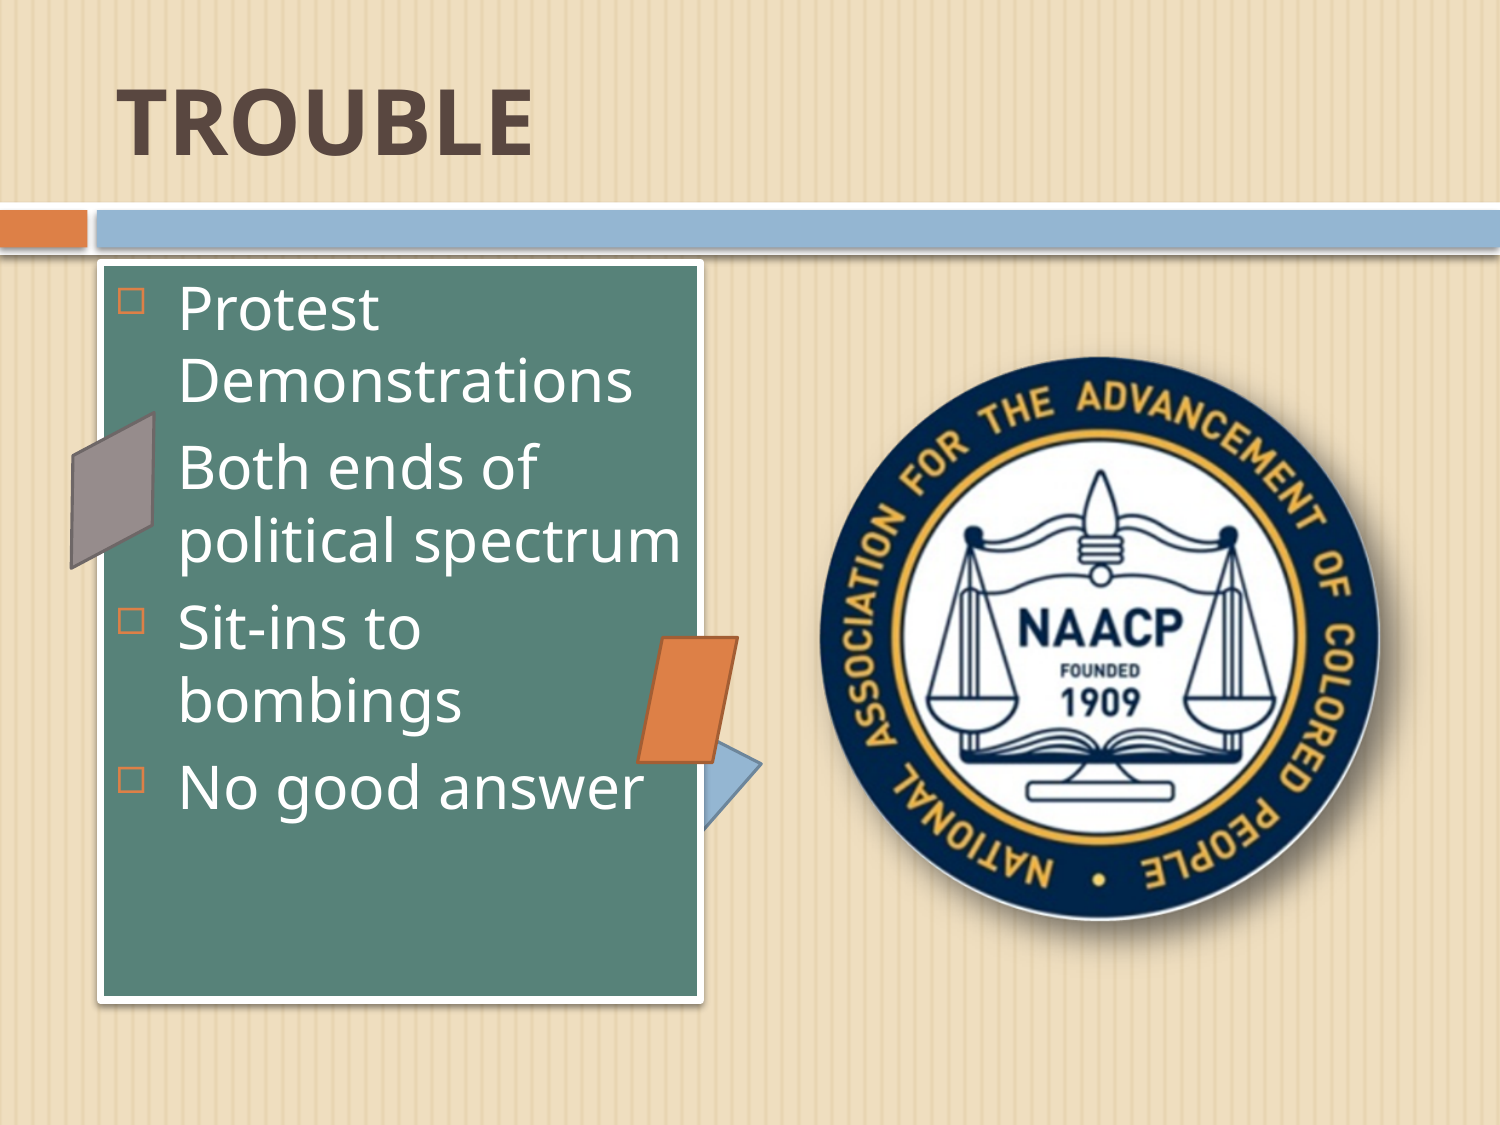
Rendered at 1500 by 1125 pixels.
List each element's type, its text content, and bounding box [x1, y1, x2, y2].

list Protest Demonstrations Both ends of political spectrum Sit-ins to bombings No good answer [97, 259, 704, 1004]
text_box [709, 740, 763, 826]
text_box [635, 635, 740, 765]
text_box [69, 411, 156, 570]
picture [787, 324, 1447, 988]
title Trouble [100, 37, 1438, 200]
